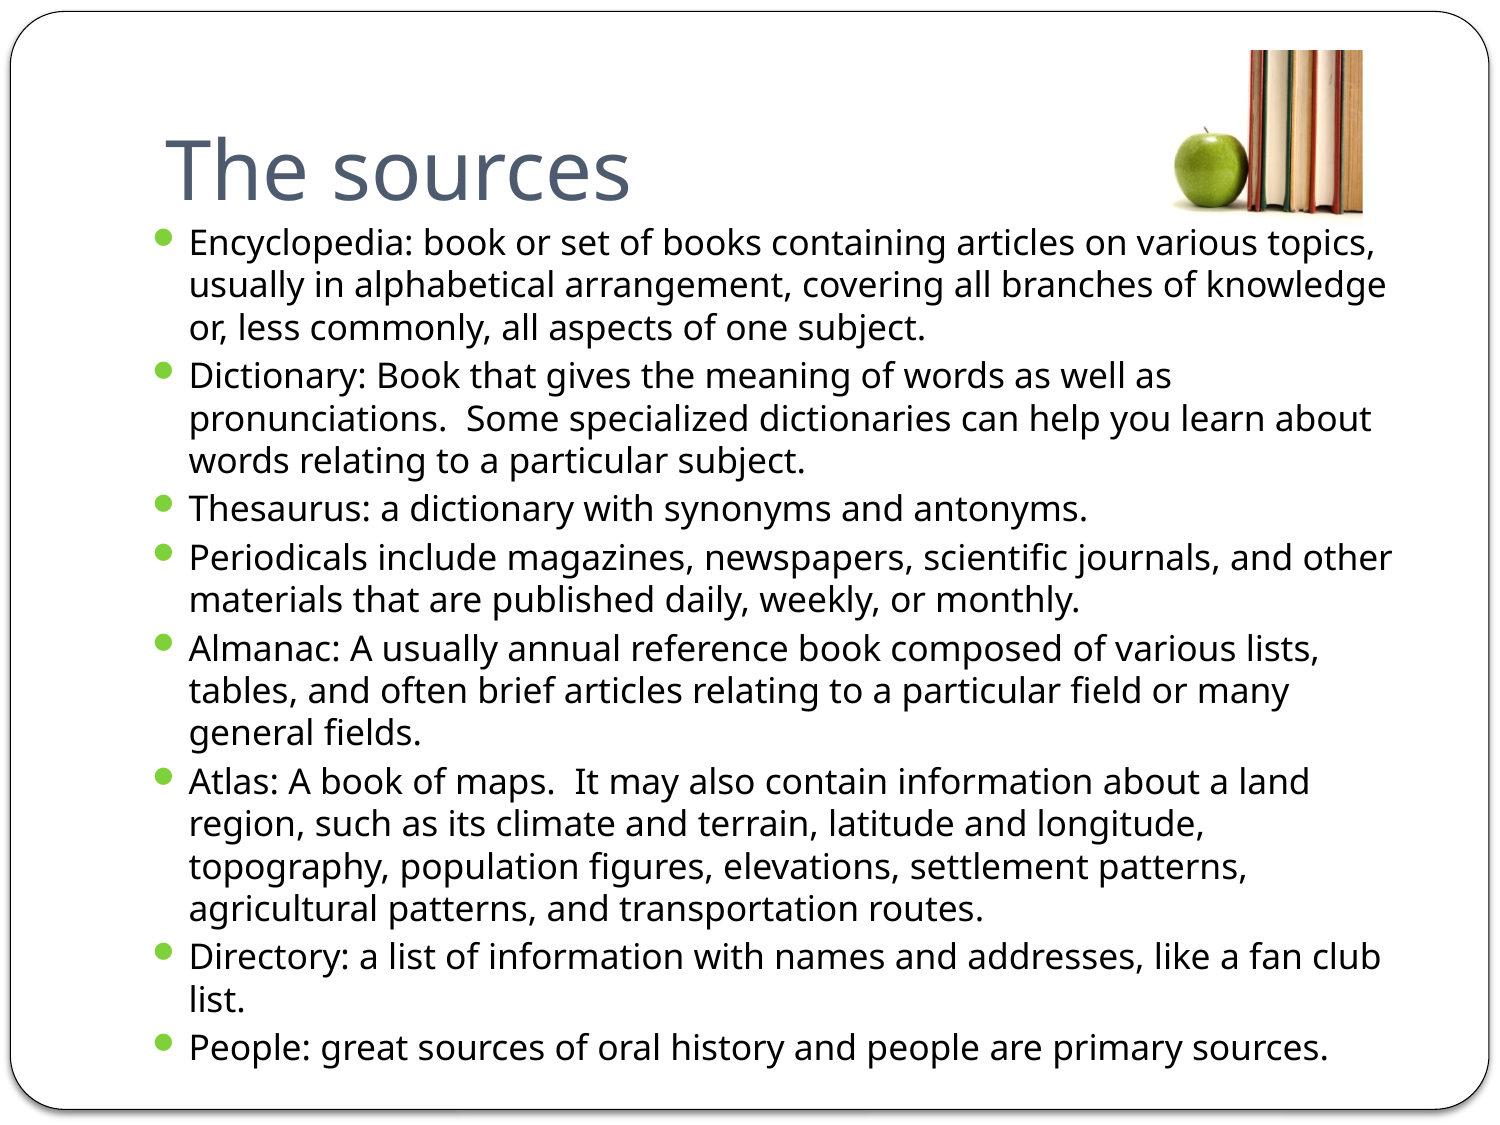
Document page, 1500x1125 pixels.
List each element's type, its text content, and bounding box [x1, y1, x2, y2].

title The sources [149, 44, 1426, 212]
list Encyclopedia: book or set of books containing articles on various topics, usually in alphabetical arrangement, covering all branches of knowledge or, less commonly, all aspects of one subject. Dictionary: Book that gives the meaning of words as well as pronunciations. Some specialized dictionaries can help you learn about words relating to a particular subject. Thesaurus: a dictionary with synonyms and antonyms. Periodicals include magazines, newspapers, scientific journals, and other materials that are published daily, weekly, or monthly. Almanac: A usually annual reference book composed of various lists, tables, and often brief articles relating to a particular field or many general fields. Atlas: A book of maps. It may also contain information about a land region, such as its climate and terrain, latitude and longitude, topography, population figures, elevations, settlement patterns, agricultural patterns, and transportation routes. Directory: a list of information with names and addresses, like a fan club list. People: great sources of oral history and people are primary sources. [137, 212, 1426, 1088]
picture [1162, 49, 1363, 229]
